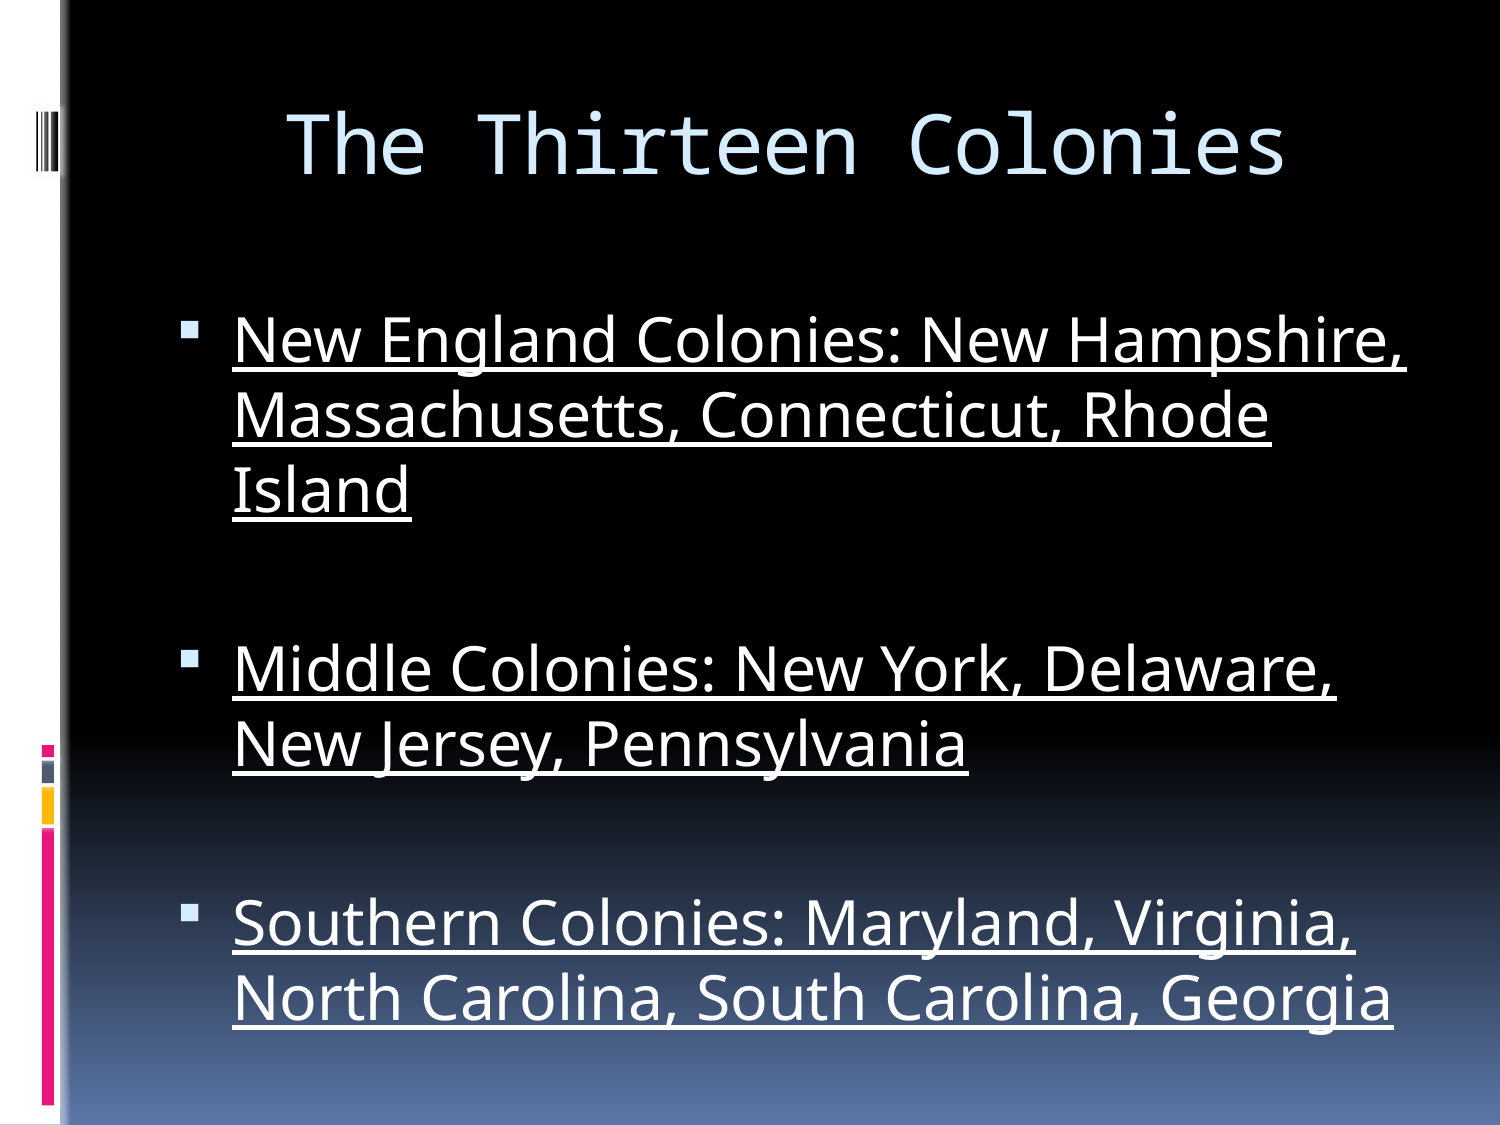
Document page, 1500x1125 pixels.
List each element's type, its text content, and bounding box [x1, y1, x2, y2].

title The Thirteen Colonies [150, 83, 1425, 234]
list New England Colonies: New Hampshire, Massachusetts, Connecticut, Rhode Island Middle Colonies: New York, Delaware, New Jersey, Pennsylvania Southern Colonies: Maryland, Virginia, North Carolina, South Carolina, Georgia [150, 292, 1425, 1043]
